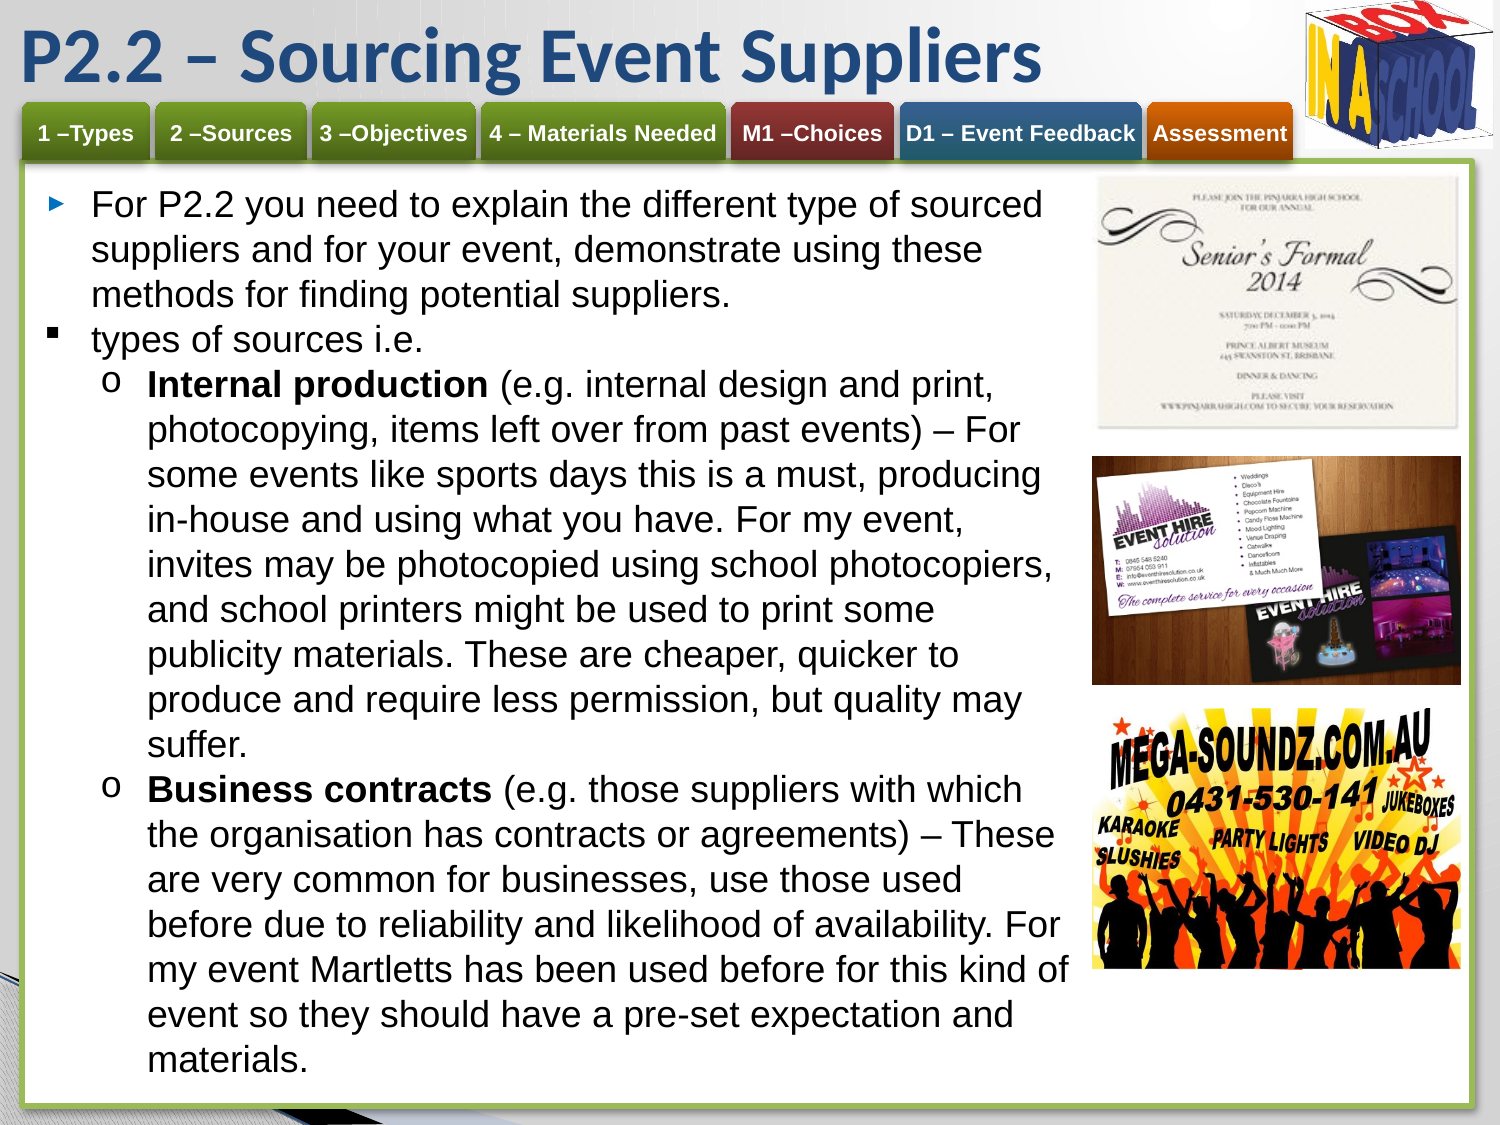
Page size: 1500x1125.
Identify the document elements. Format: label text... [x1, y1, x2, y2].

title P2.2 – Sourcing Event Suppliers [5, 0, 1270, 102]
picture [1092, 455, 1462, 685]
picture [1092, 172, 1462, 431]
picture [281, 1114, 303, 1125]
picture [1305, 0, 1494, 149]
text_box For P2.2 you need to explain the different type of sourced suppliers and for your event, demonstrate using these methods for finding potential suppliers. types of sources i.e. Internal production (e.g. internal design and print, photocopying, items left over from past events) – For some events like sports days this is a must, producing in-house and using what you have. For my event, invites may be photocopied using school photocopiers, and school printers might be used to print some publicity materials. These are cheaper, quicker to produce and require less permission, but quality may suffer. Business contracts (e.g. those suppliers with which the organisation has contracts or agreements) – These are very common for businesses, use those used before due to reliability and likelihood of availability. For my event Martletts has been used before for this kind of event so they should have a pre-set expectation and materials. [29, 172, 1093, 1088]
picture [1092, 708, 1462, 970]
